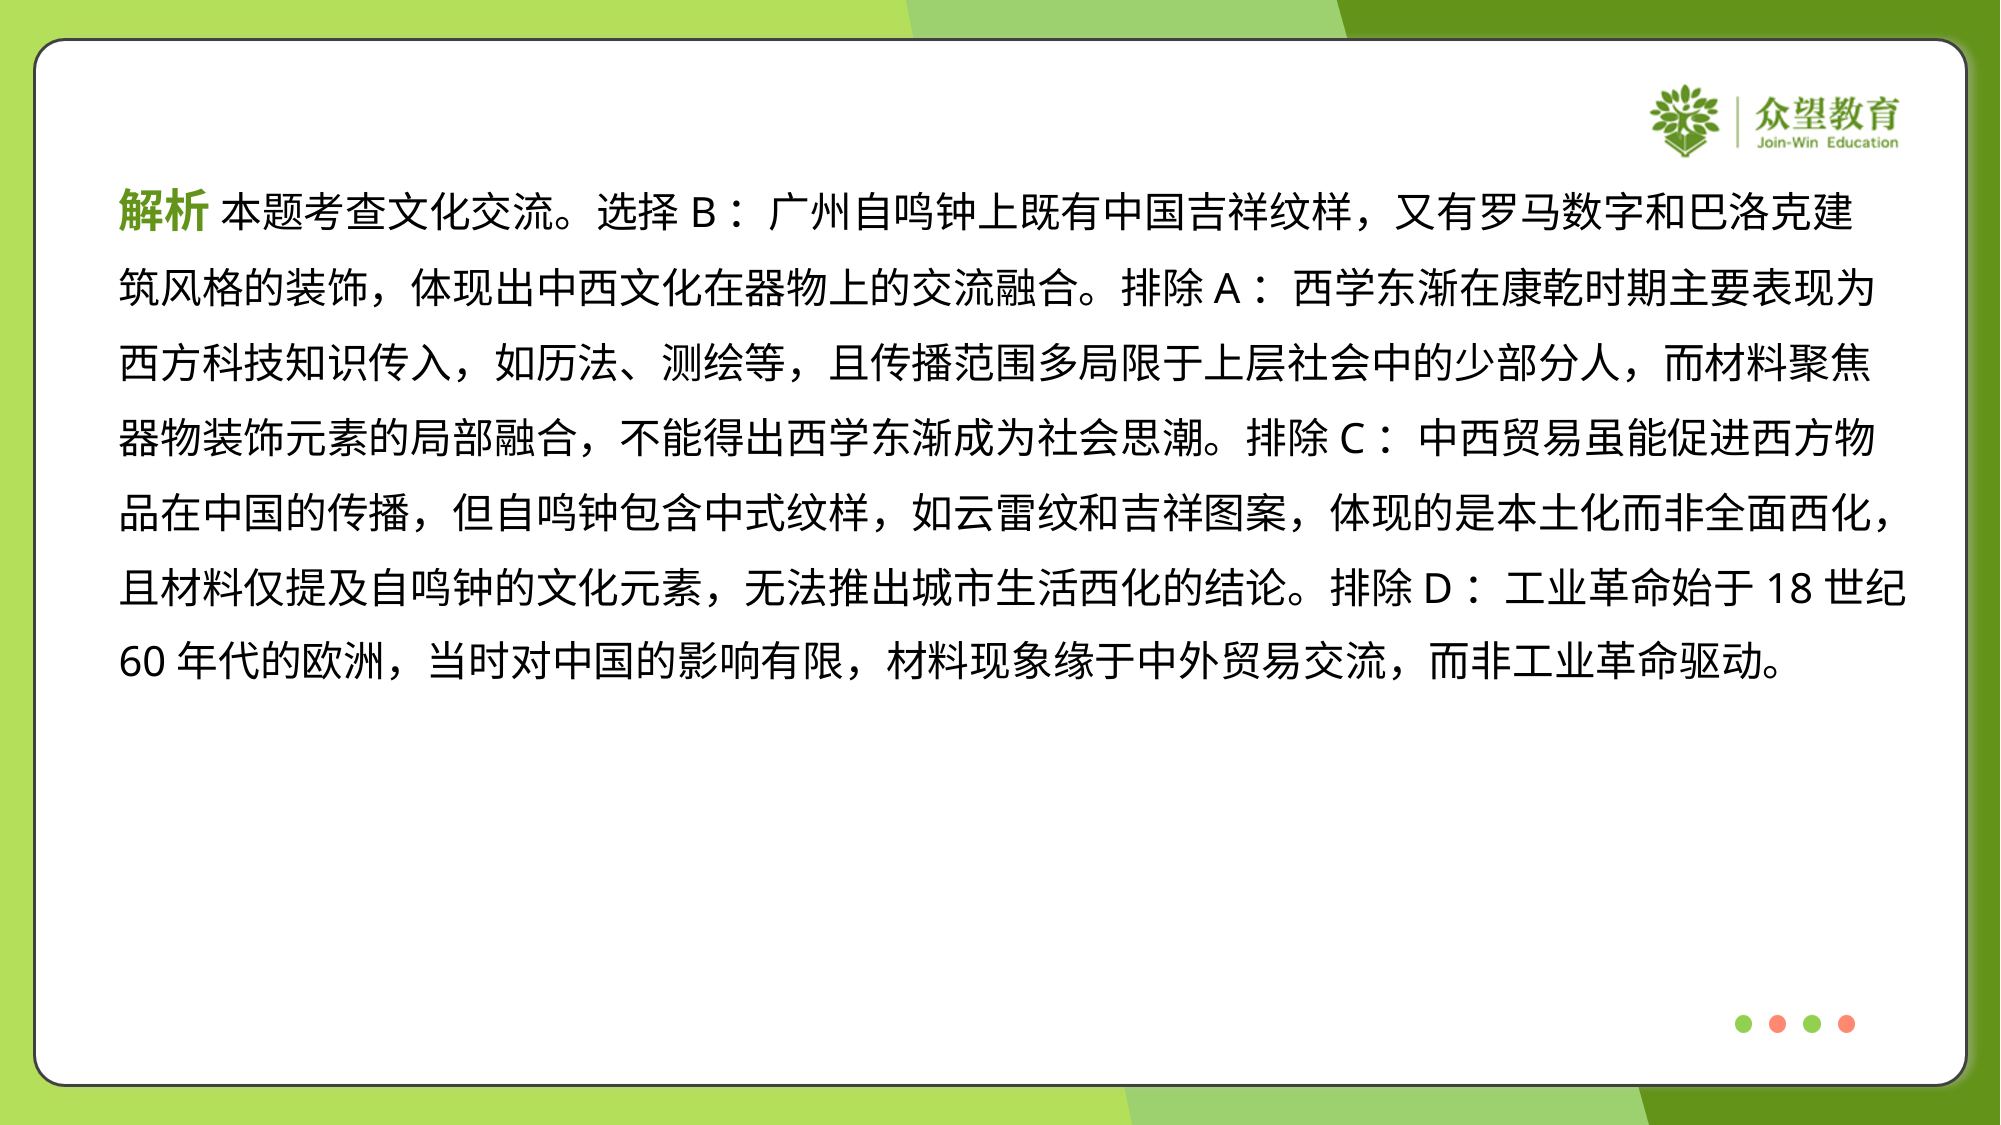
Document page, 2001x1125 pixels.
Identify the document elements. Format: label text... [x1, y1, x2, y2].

text_box 解析 本题考查文化交流。选择B：广州自鸣钟上既有中国吉祥纹样，又有罗马数字和巴洛克建 筑风格的装饰，体现出中西文化在器物上的交流融合。排除A：西学东渐在康乾时期主要表现为 西方科技知识传入，如历法、测绘等，且传播范围多局限于上层社会中的少部分人，而材料聚焦 器物装饰元素的局部融合，不能得出西学东渐成为社会思潮。排除C：中西贸易虽能促进西方物 品在中国的传播，但自鸣钟包含中式纹样，如云雷纹和吉祥图案，体现的是本土化而非全面西化， 且材料仅提及自鸣钟的文化元素，无法推出城市生活西化的结论。排除D：工业革命始于18世纪 60年代的欧洲，当时对中国的影响有限，材料现象缘于中外贸易交流，而非工业革命驱动。 [118, 159, 1883, 677]
picture [0, 0, 2000, 1125]
